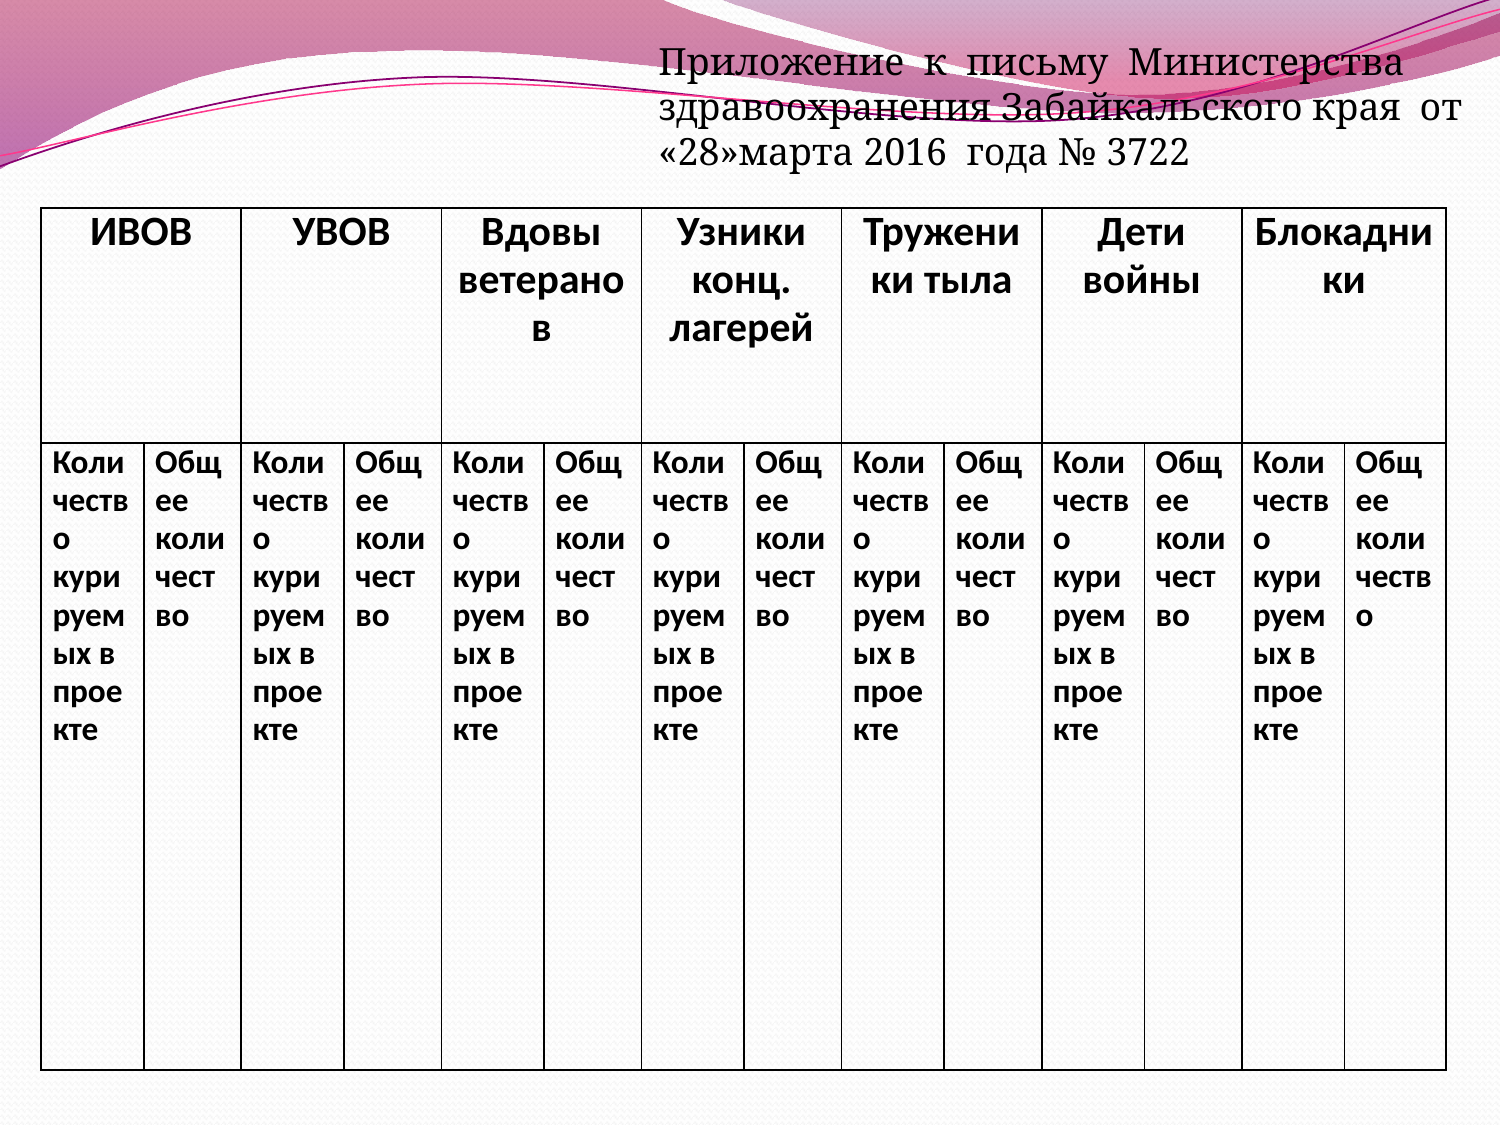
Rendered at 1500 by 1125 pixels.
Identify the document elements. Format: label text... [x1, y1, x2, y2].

text_box Приложение к письму Министерства здравоохранения Забайкальского края от «28»марта 2016 года № 3722 [643, 30, 1483, 181]
table_cell Общее количество [545, 444, 641, 1069]
table_header Дети войны [1043, 209, 1241, 442]
table_cell Общее количество [345, 444, 441, 1069]
table_header УВОВ [242, 209, 441, 442]
table_cell Количество курируемых в проекте [842, 444, 943, 1069]
table_cell Количество курируемых в проекте [1043, 444, 1144, 1069]
table_header Труженики тыла [842, 209, 1041, 442]
table_cell Количество курируемых в проекте [442, 444, 543, 1069]
table_cell Общее количество [945, 444, 1041, 1069]
table_cell Общее количество [1145, 444, 1241, 1069]
table_header Блокадники [1243, 209, 1445, 442]
table_cell Общее количество [745, 444, 841, 1069]
table_cell Количество курируемых в проекте [1243, 444, 1344, 1069]
table_cell Количество курируемых в проекте [242, 444, 343, 1069]
table_cell Общее количество [1345, 444, 1445, 1069]
table_header Вдовы ветеранов [442, 209, 641, 442]
table_cell Общее количество [145, 444, 240, 1069]
table_cell Количество курируемых в проекте [42, 444, 143, 1069]
table_header Узники конц. лагерей [642, 209, 841, 442]
table_cell Количество курируемых в проекте [642, 444, 743, 1069]
table_header ИВОВ [42, 209, 240, 442]
